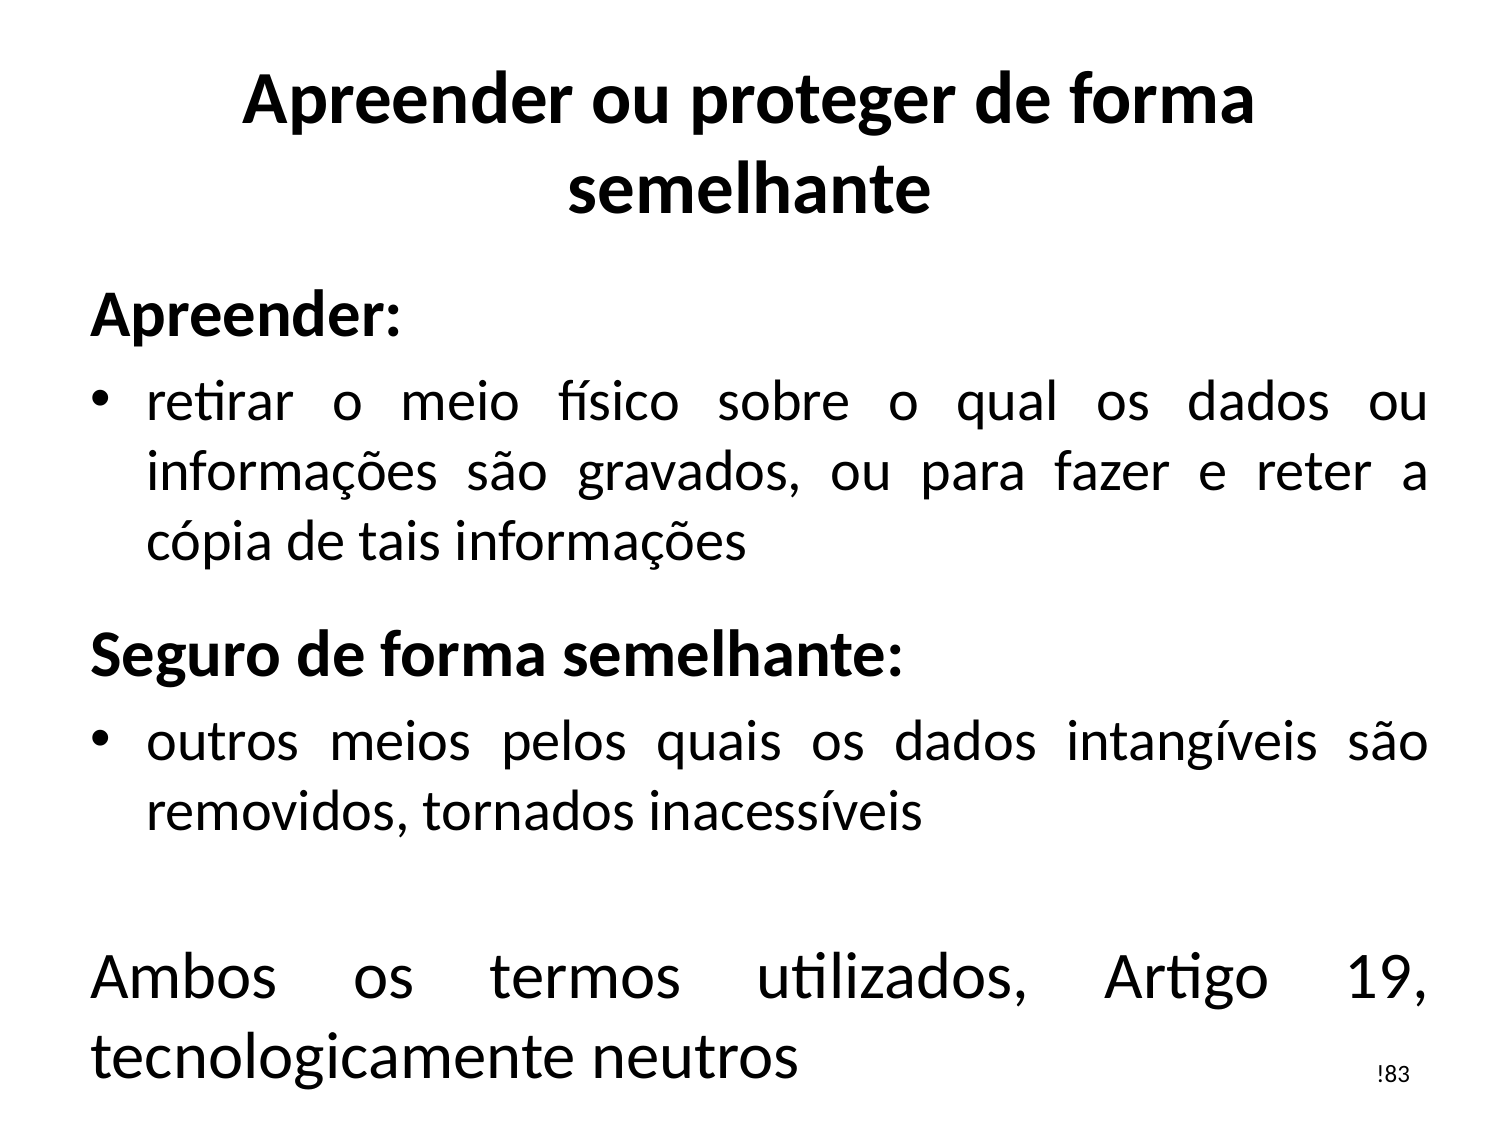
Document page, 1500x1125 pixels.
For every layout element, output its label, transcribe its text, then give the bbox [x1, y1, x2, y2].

title Apreender ou proteger de forma semelhante [74, 44, 1426, 233]
slide_number !83 [1074, 1042, 1425, 1103]
list Apreender: retirar o meio físico sobre o qual os dados ou informações são gravados, ou para fazer e reter a cópia de tais informações Seguro de forma semelhante: outros meios pelos quais os dados intangíveis são removidos, tornados inacessíveis Ambos os termos utilizados, Artigo 19, tecnologicamente neutros [74, 262, 1446, 1006]
